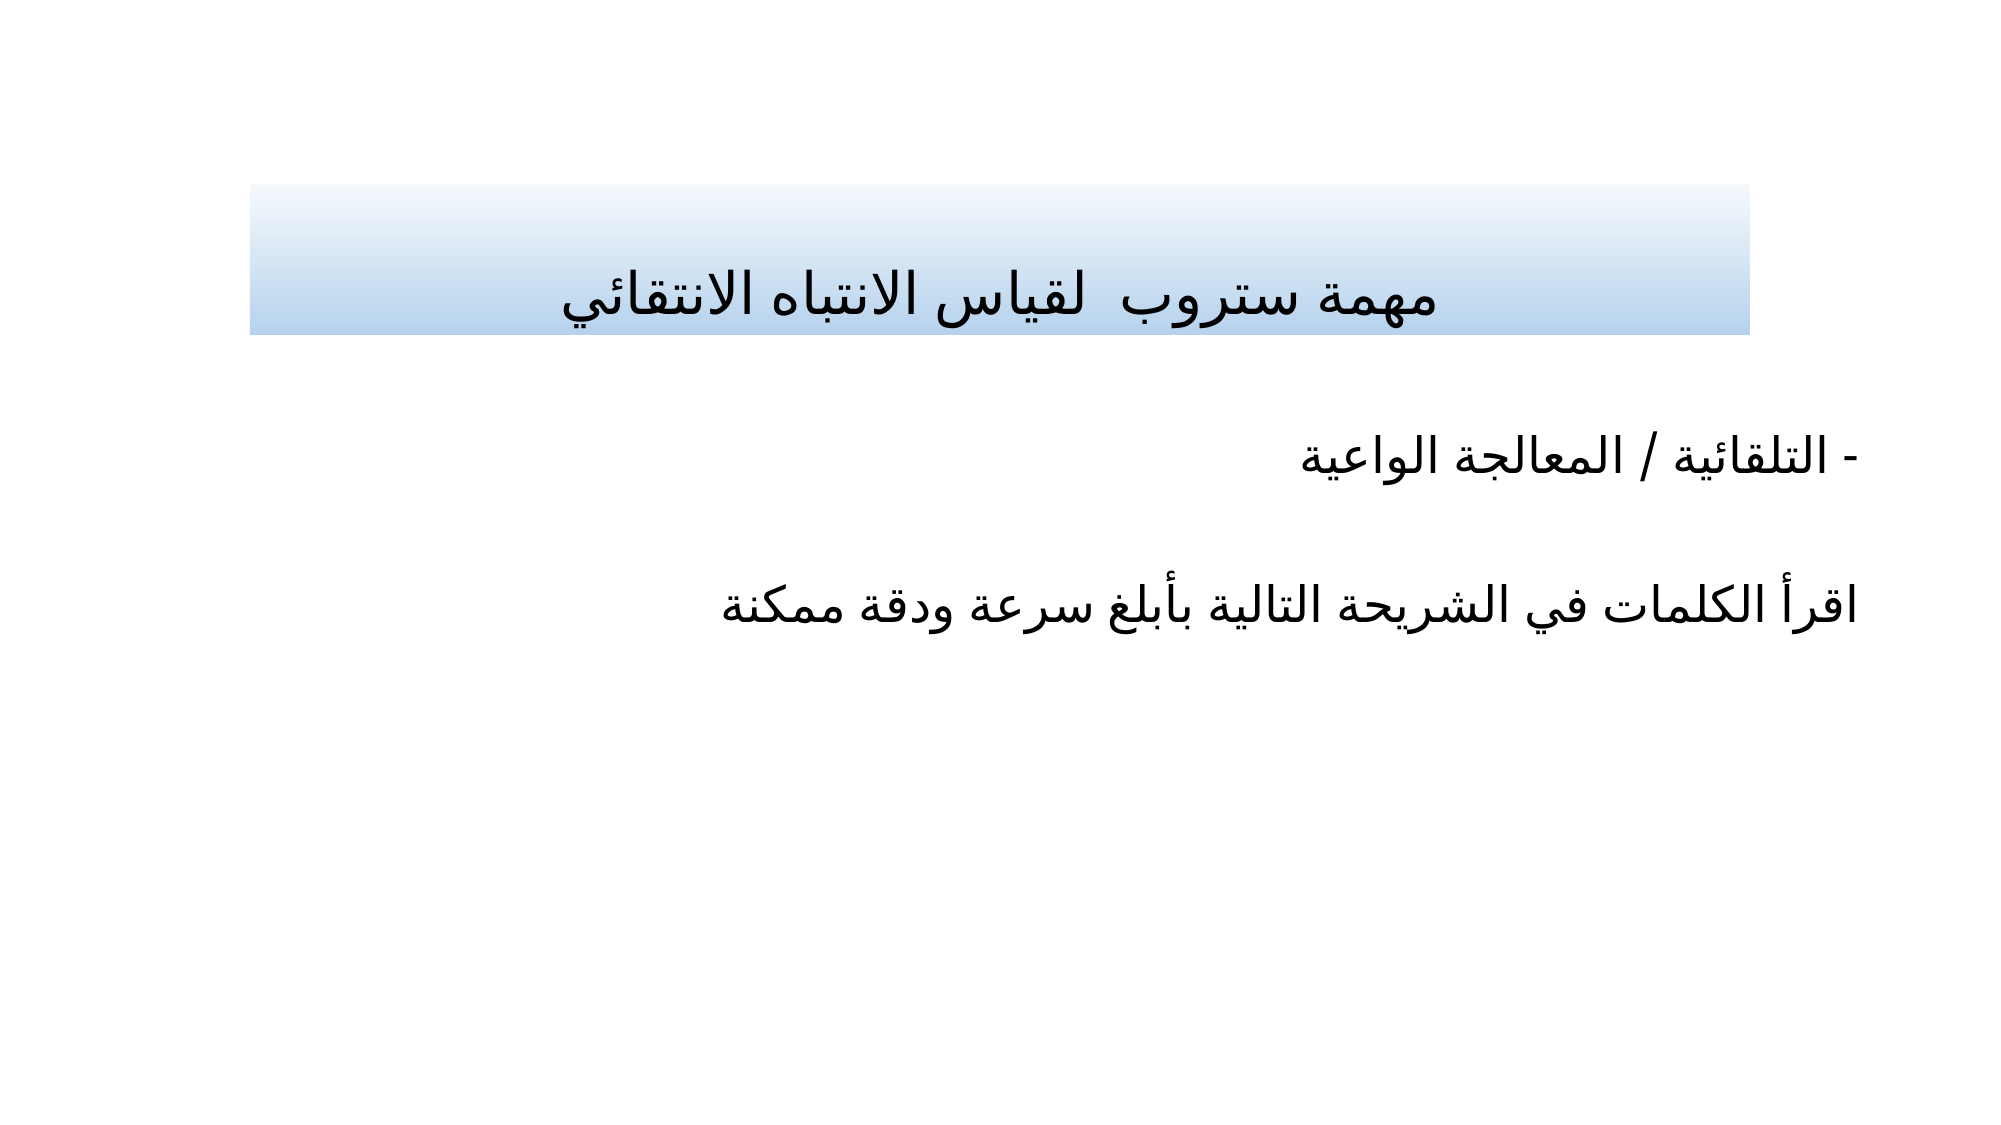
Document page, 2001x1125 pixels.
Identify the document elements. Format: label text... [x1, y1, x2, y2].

title مهمة ستروب لقياس الانتباه الانتقائي [249, 184, 1750, 335]
subtitle - التلقائية / المعالجة الواعية اقرأ الكلمات في الشريحة التالية بأبلغ سرعة ودقة ممكنة [117, 422, 1875, 1076]
